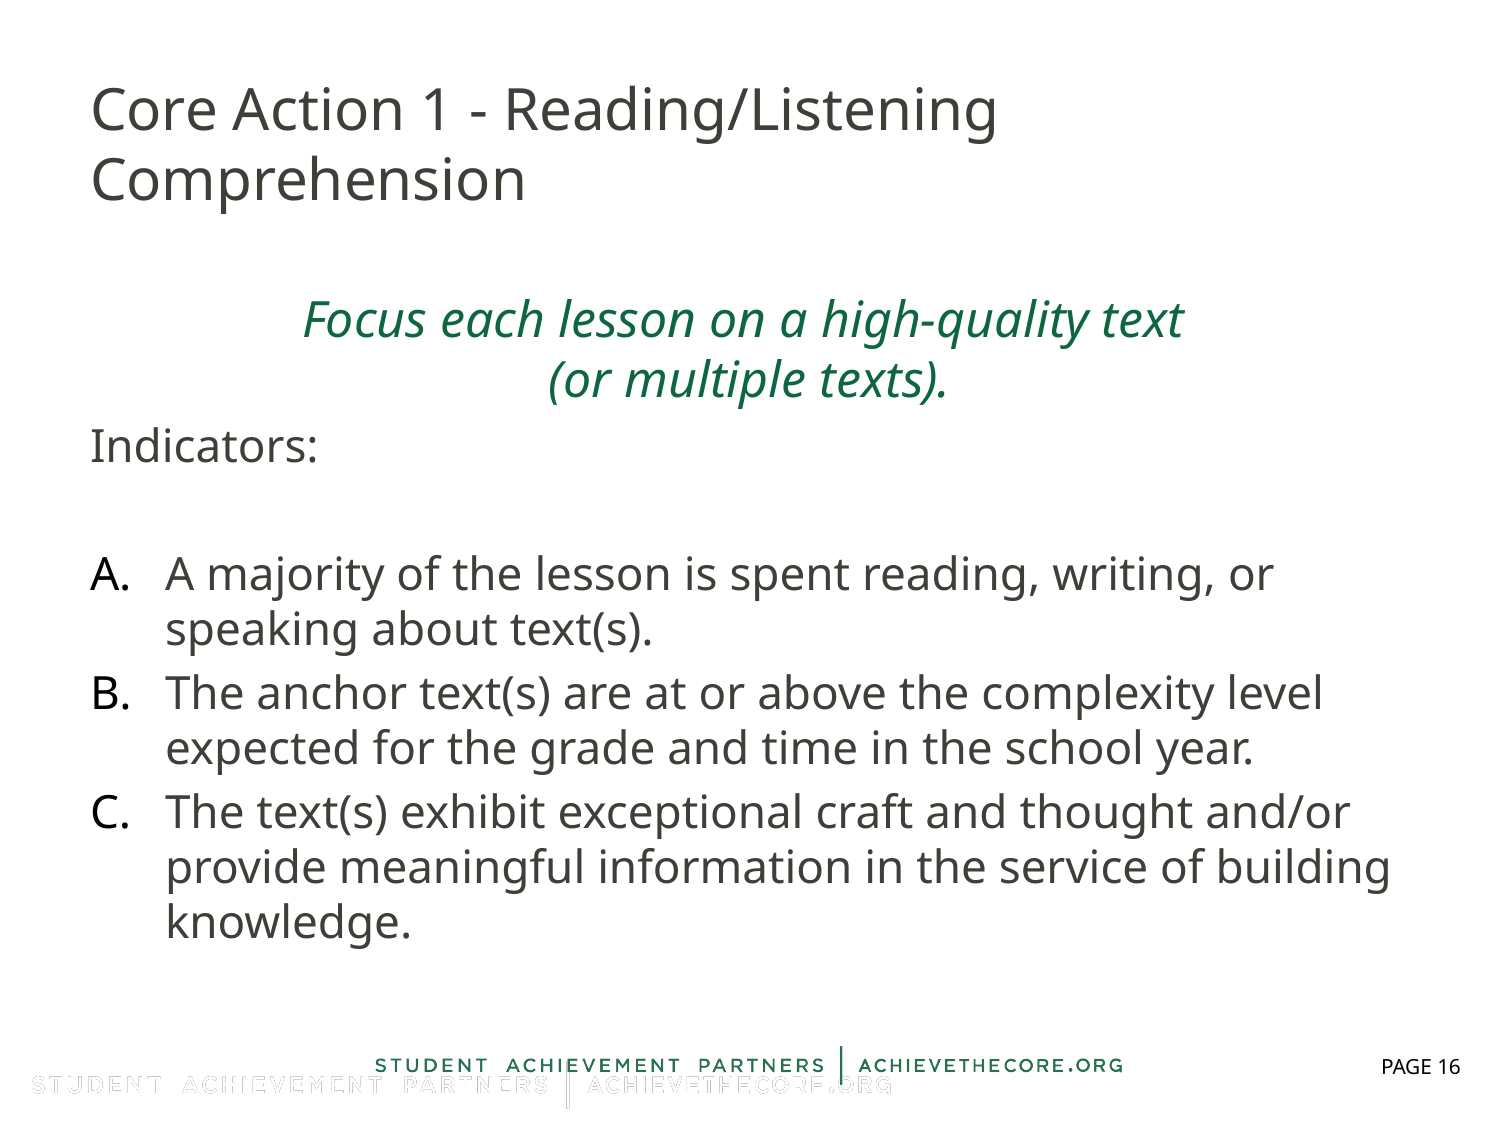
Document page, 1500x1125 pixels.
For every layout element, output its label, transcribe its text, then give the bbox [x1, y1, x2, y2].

list Focus each lesson on a high-quality text (or multiple texts). Indicators: A majority of the lesson is spent reading, writing, or speaking about text(s). The anchor text(s) are at or above the complexity level expected for the grade and time in the school year. The text(s) exhibit exceptional craft and thought and/or provide meaningful information in the service of building knowledge. [75, 279, 1425, 1023]
picture [12, 1046, 1122, 1112]
title Core Action 1 - Reading/Listening Comprehension [75, 74, 1425, 210]
